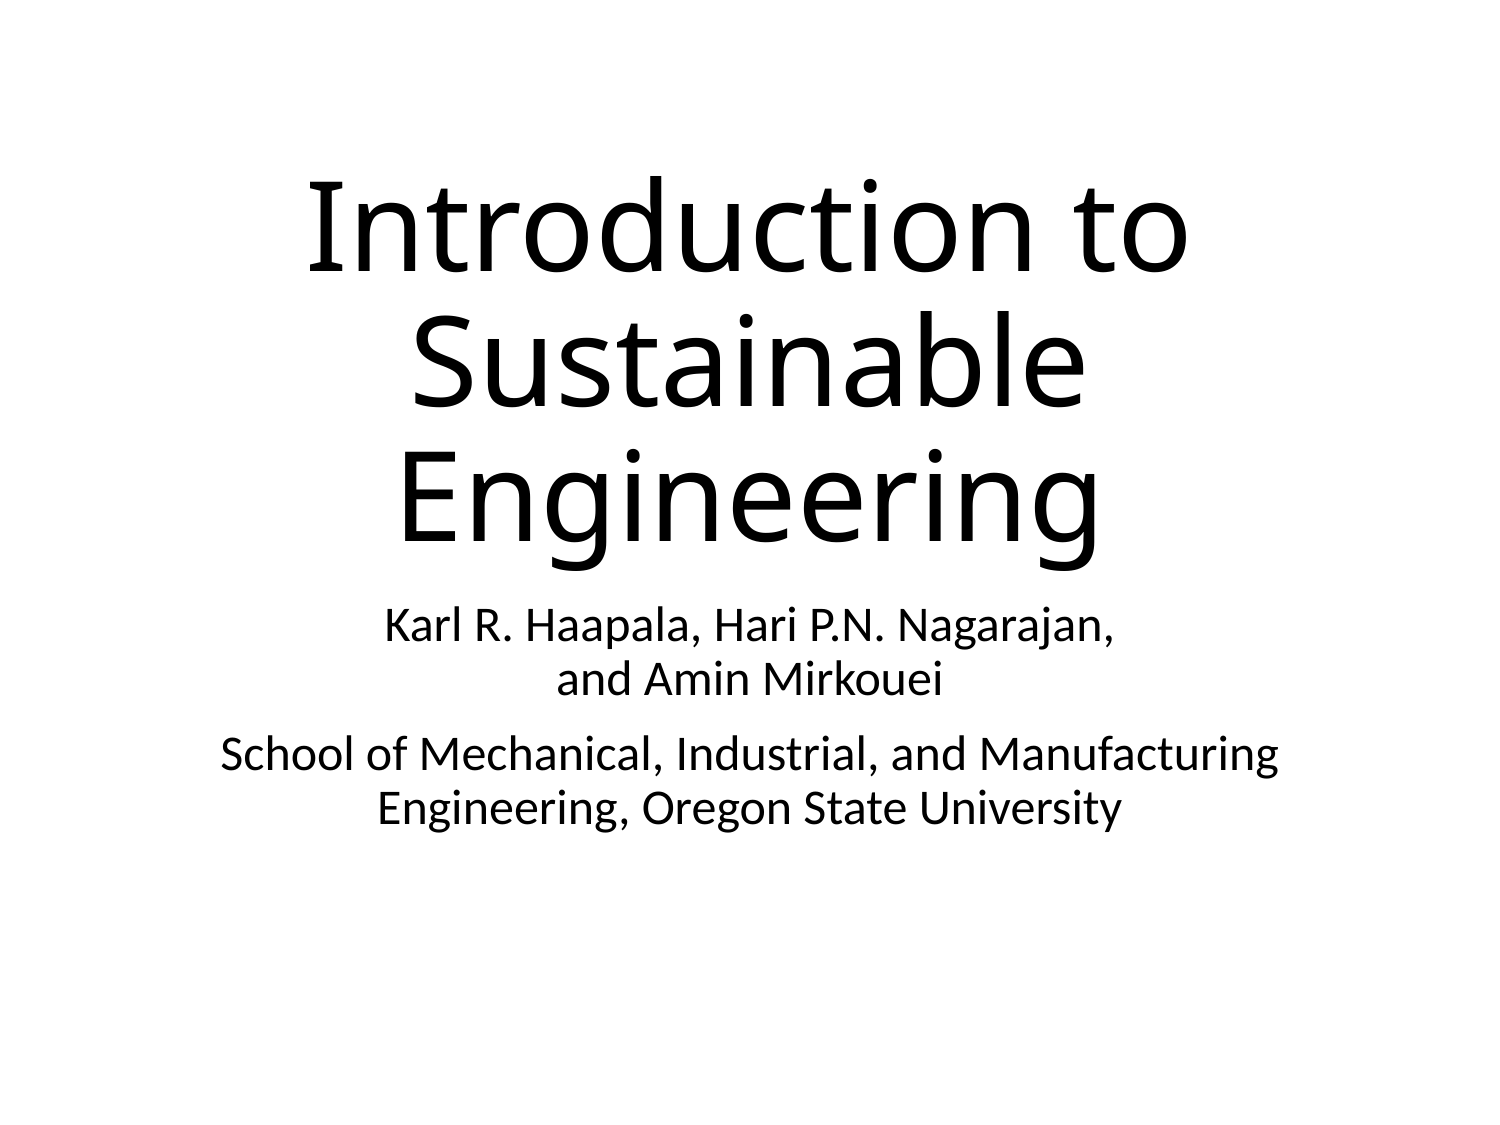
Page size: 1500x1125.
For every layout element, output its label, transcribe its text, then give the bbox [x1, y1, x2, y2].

title Introduction to Sustainable Engineering [112, 184, 1388, 576]
subtitle Karl R. Haapala, Hari P.N. Nagarajan, and Amin Mirkouei School of Mechanical, Industrial, and Manufacturing Engineering, Oregon State University [187, 590, 1313, 863]
